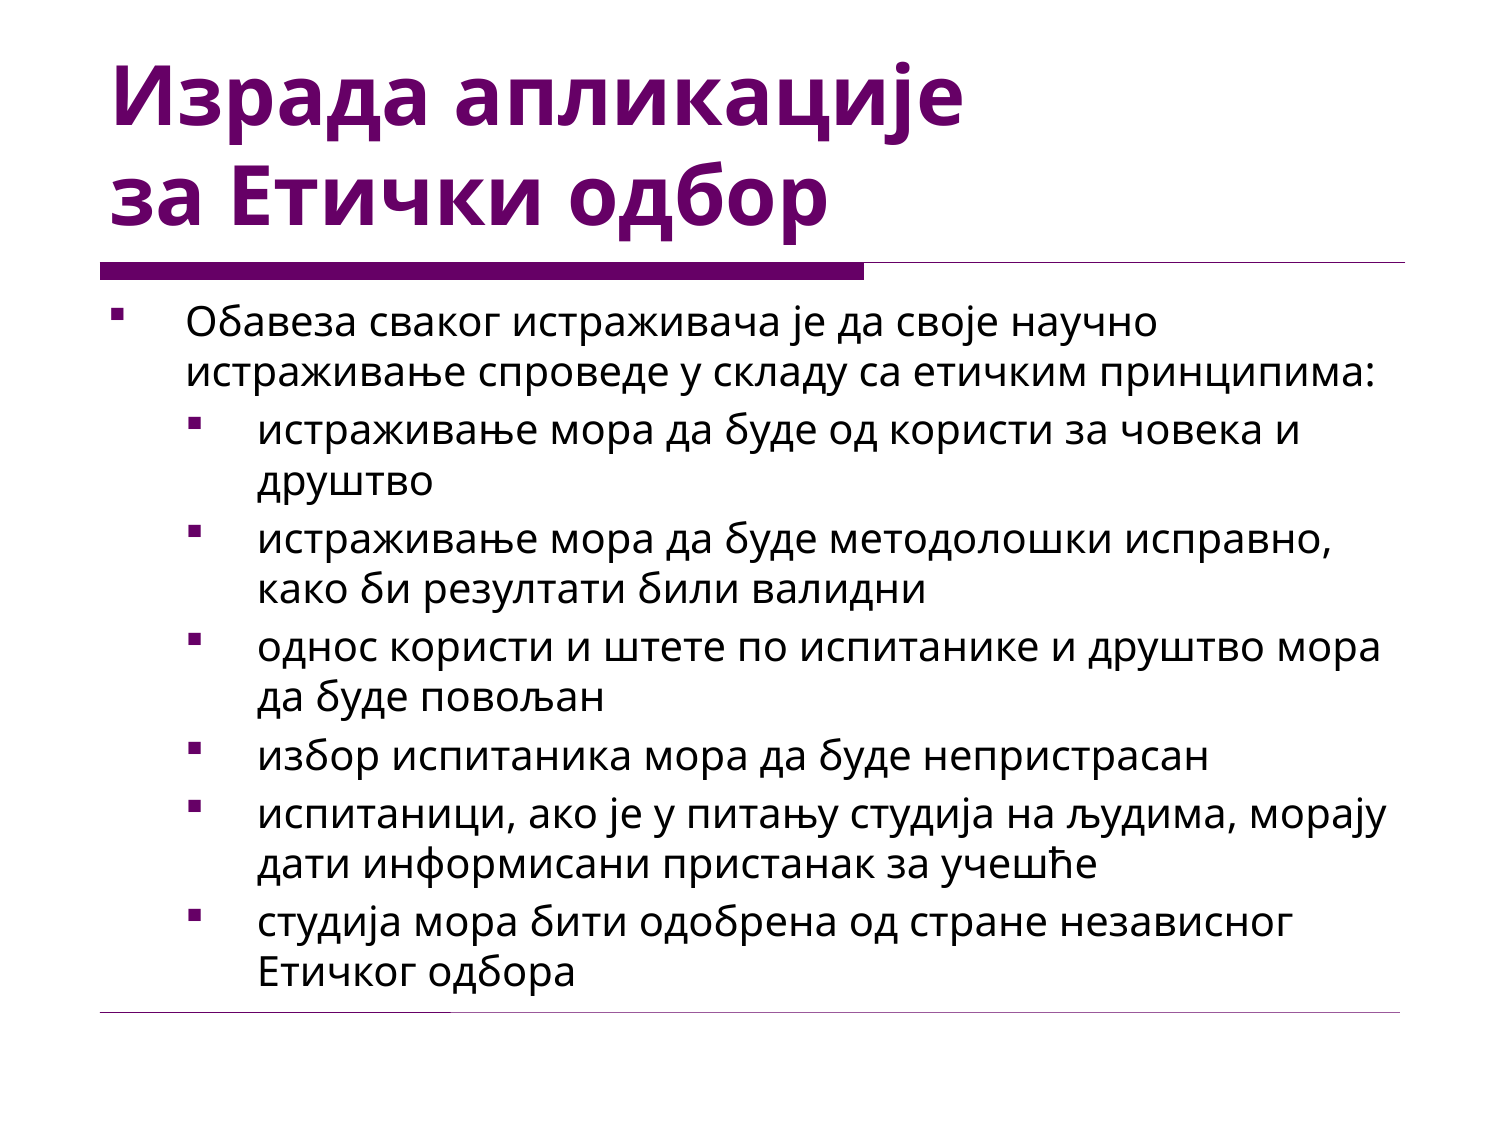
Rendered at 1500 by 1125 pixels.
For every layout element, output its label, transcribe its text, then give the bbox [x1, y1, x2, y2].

list Обавеза сваког истраживача је да своје научно истраживање спроведе у складу са етичким принципима: истраживање мора да буде од користи за човека и друштво истраживање мора да буде методолошки исправно, како би резултати били валидни однос користи и штете по испитанике и друштво мора да буде повољан избор испитаника мора да буде непристрасан испитаници, ако је у питању студија на људима, морају дати информисани пристанак за учешће студија мора бити одобрена од стране независног Етичког одбора [92, 287, 1413, 988]
title Израда апликације за Етички одбор [93, 49, 1407, 250]
